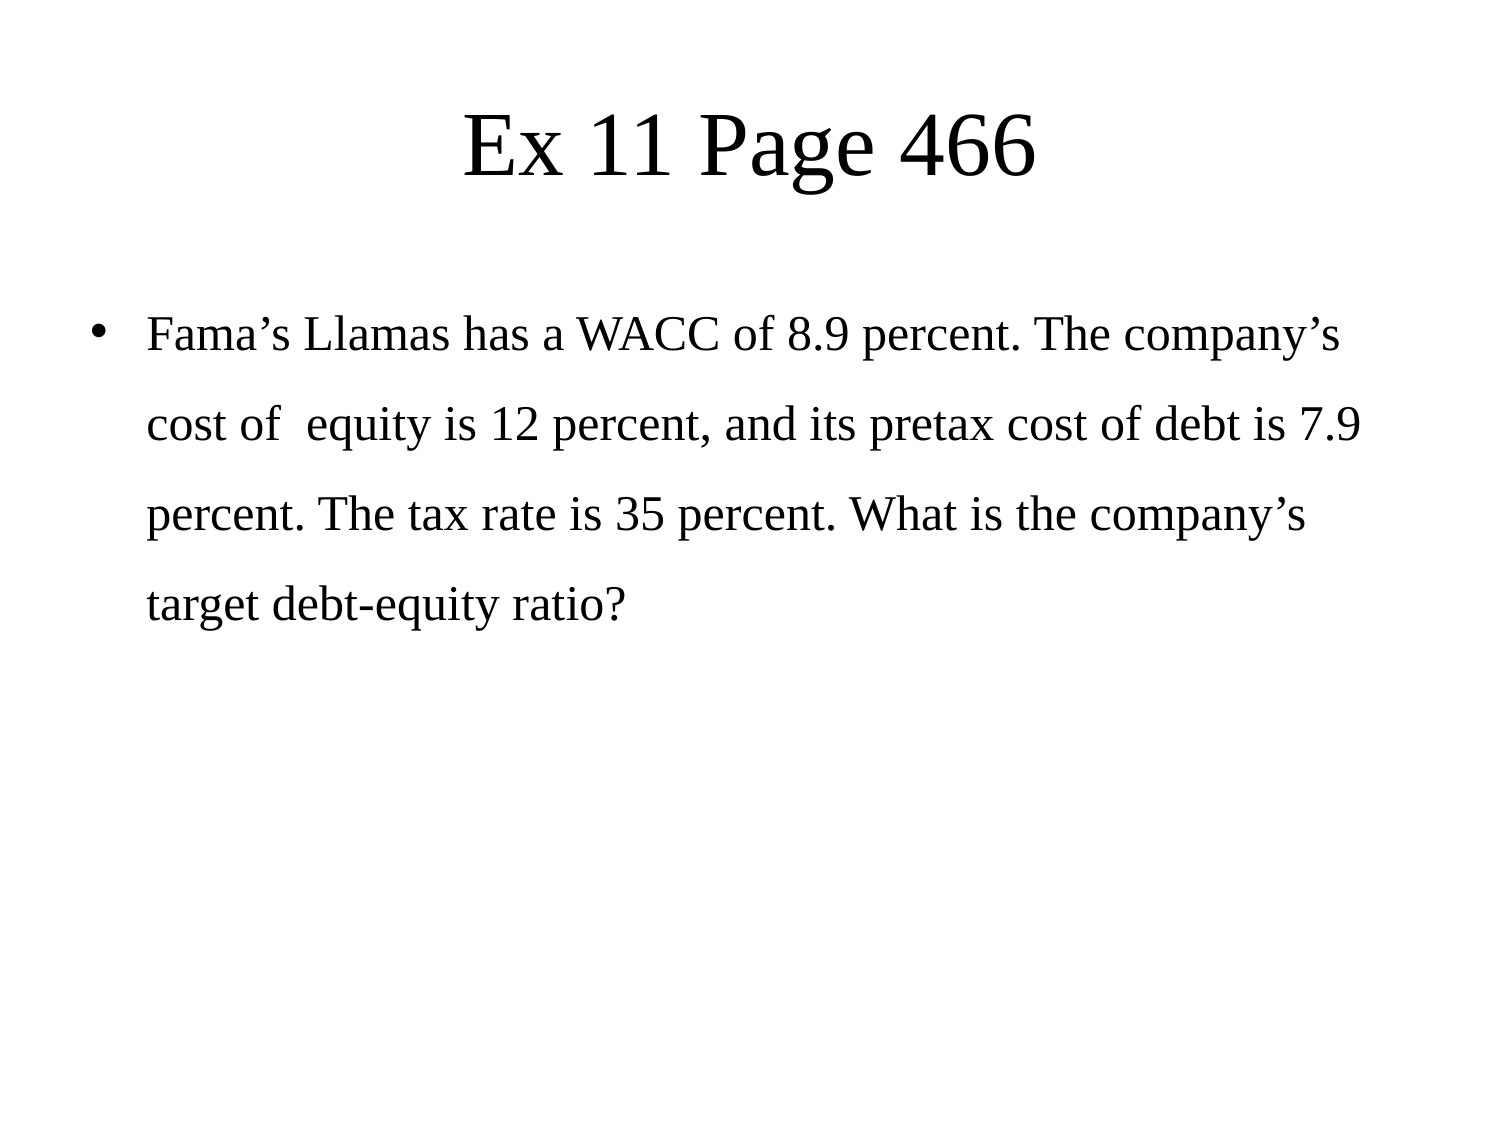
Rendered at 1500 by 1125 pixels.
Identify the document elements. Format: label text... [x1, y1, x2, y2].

title Ex 11 Page 466 [75, 45, 1425, 233]
list Fama’s Llamas has a WACC of 8.9 percent. The company’s cost of equity is 12 percent, and its pretax cost of debt is 7.9 percent. The tax rate is 35 percent. What is the company’s target debt-equity ratio? [75, 262, 1425, 1005]
